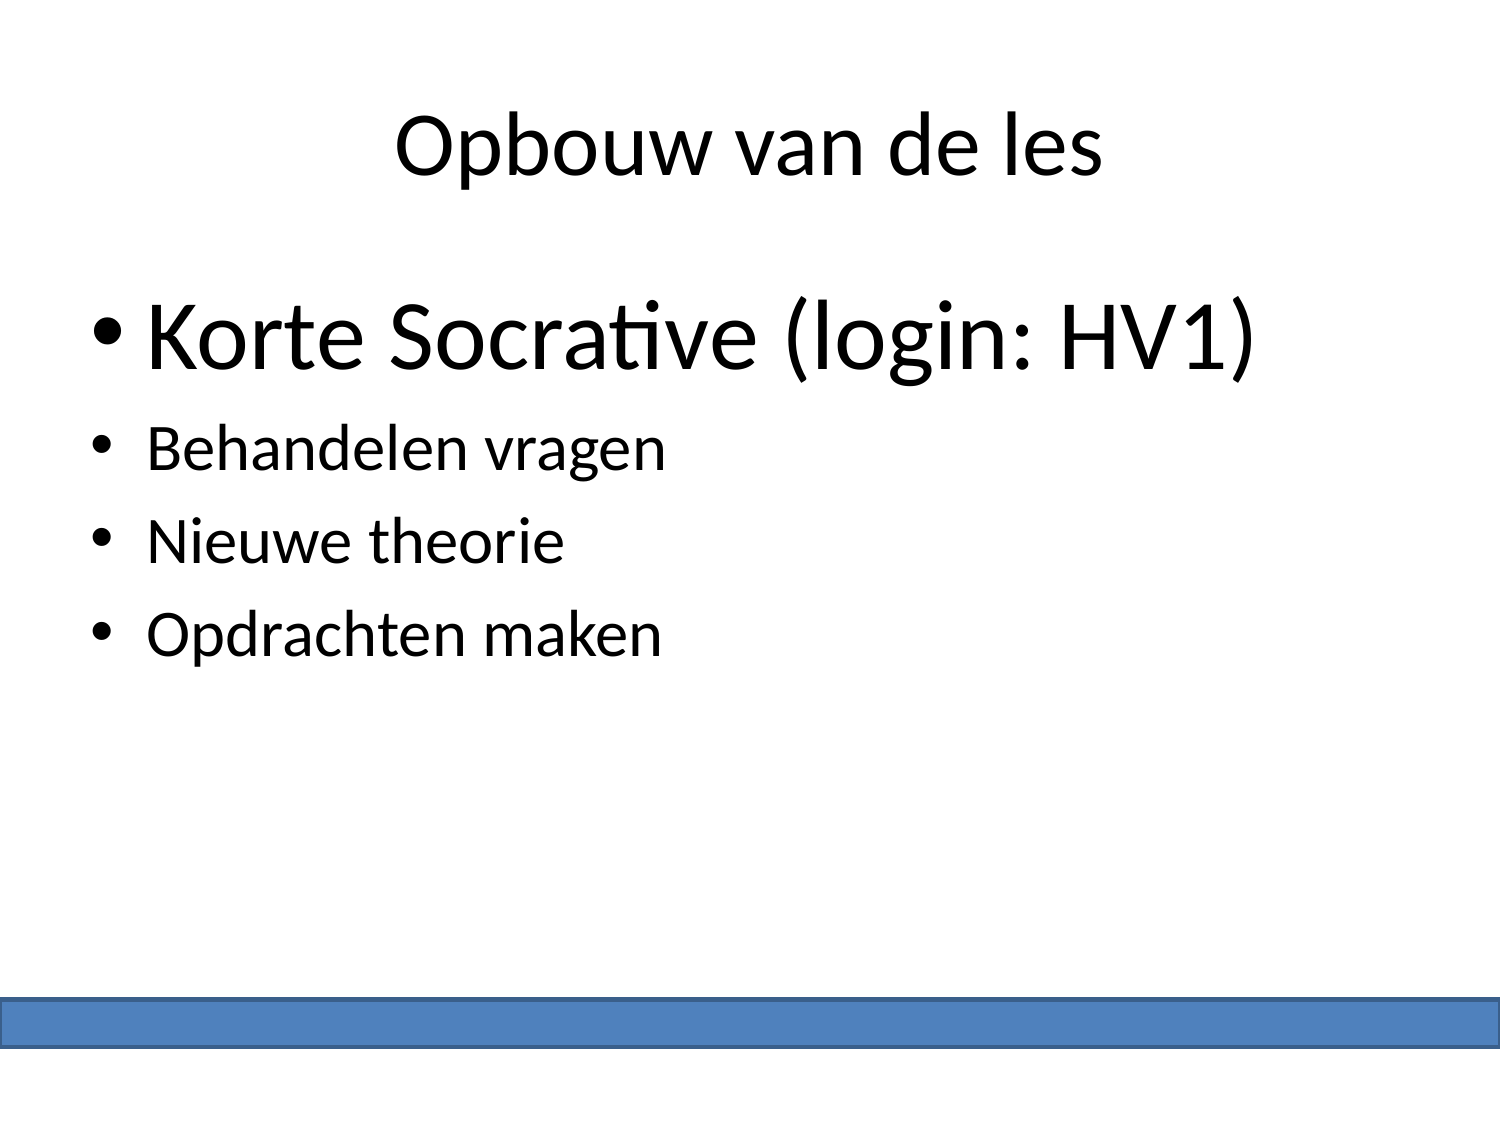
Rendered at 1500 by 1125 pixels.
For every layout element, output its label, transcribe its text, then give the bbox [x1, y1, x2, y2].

text_box [0, 997, 1500, 1049]
title Opbouw van de les [75, 45, 1425, 233]
list Korte Socrative (login: HV1) Behandelen vragen Nieuwe theorie Opdrachten maken [75, 262, 1425, 941]
